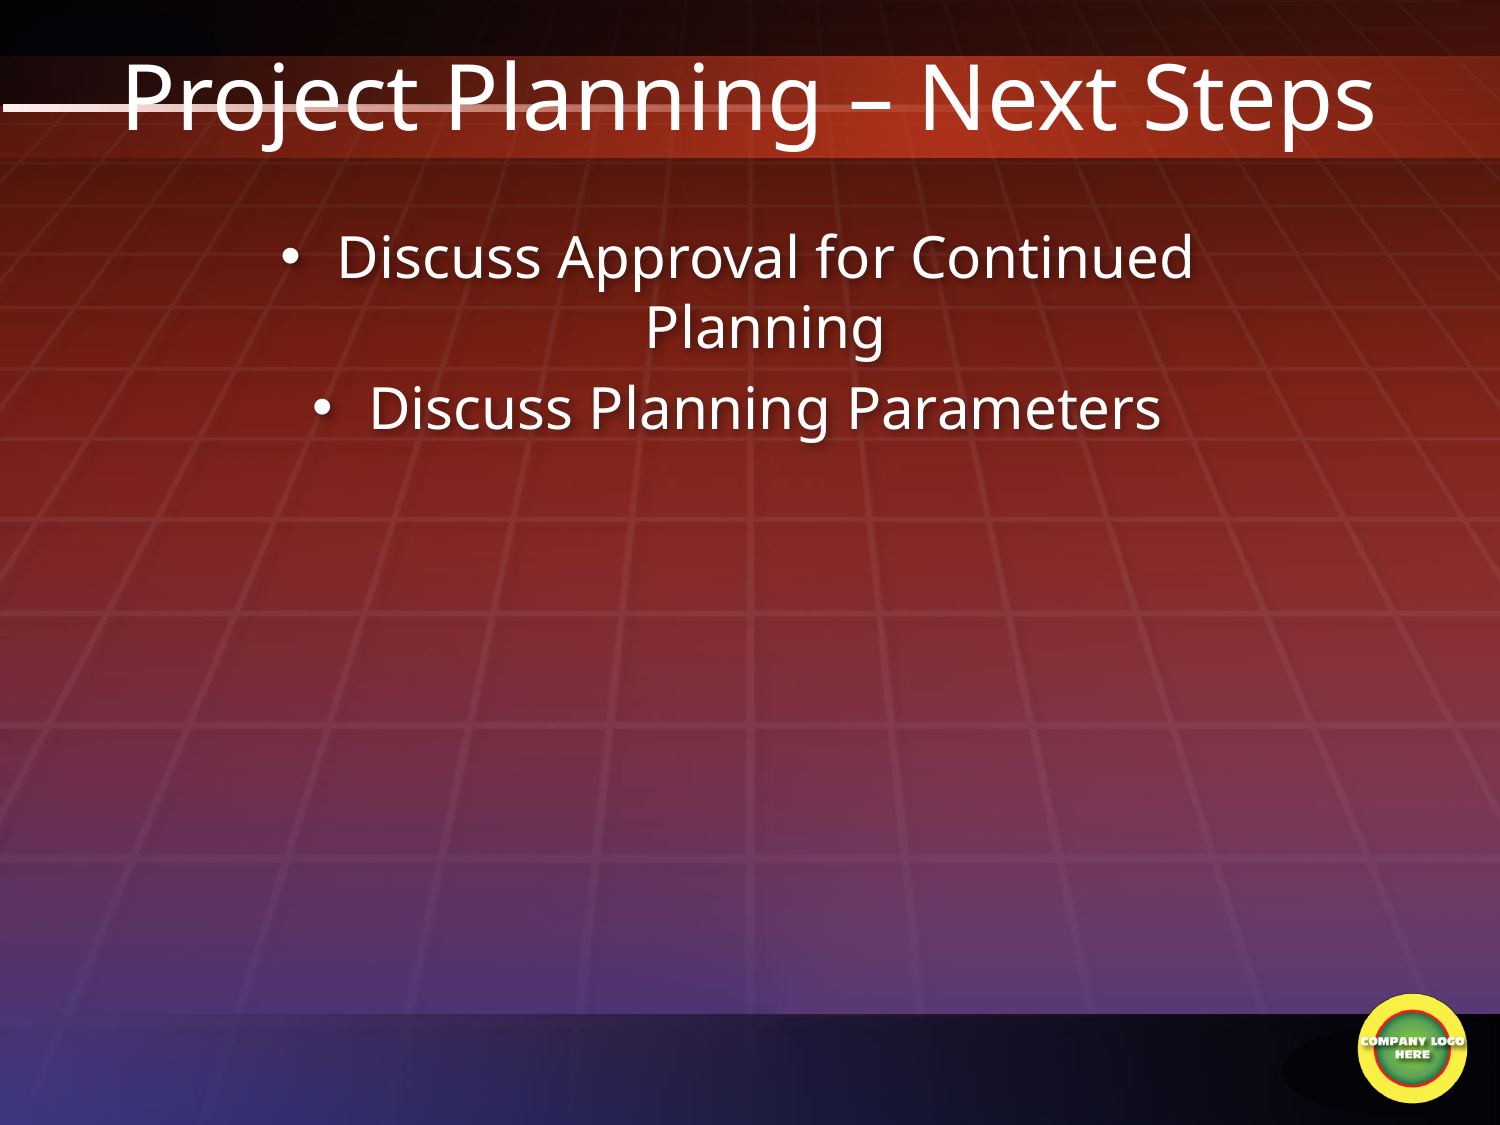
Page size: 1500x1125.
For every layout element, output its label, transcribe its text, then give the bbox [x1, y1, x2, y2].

list Discuss Approval for Continued Planning Discuss Planning Parameters [162, 212, 1313, 955]
title Project Planning – Next Steps [75, 0, 1425, 188]
picture [0, 0, 1500, 1125]
